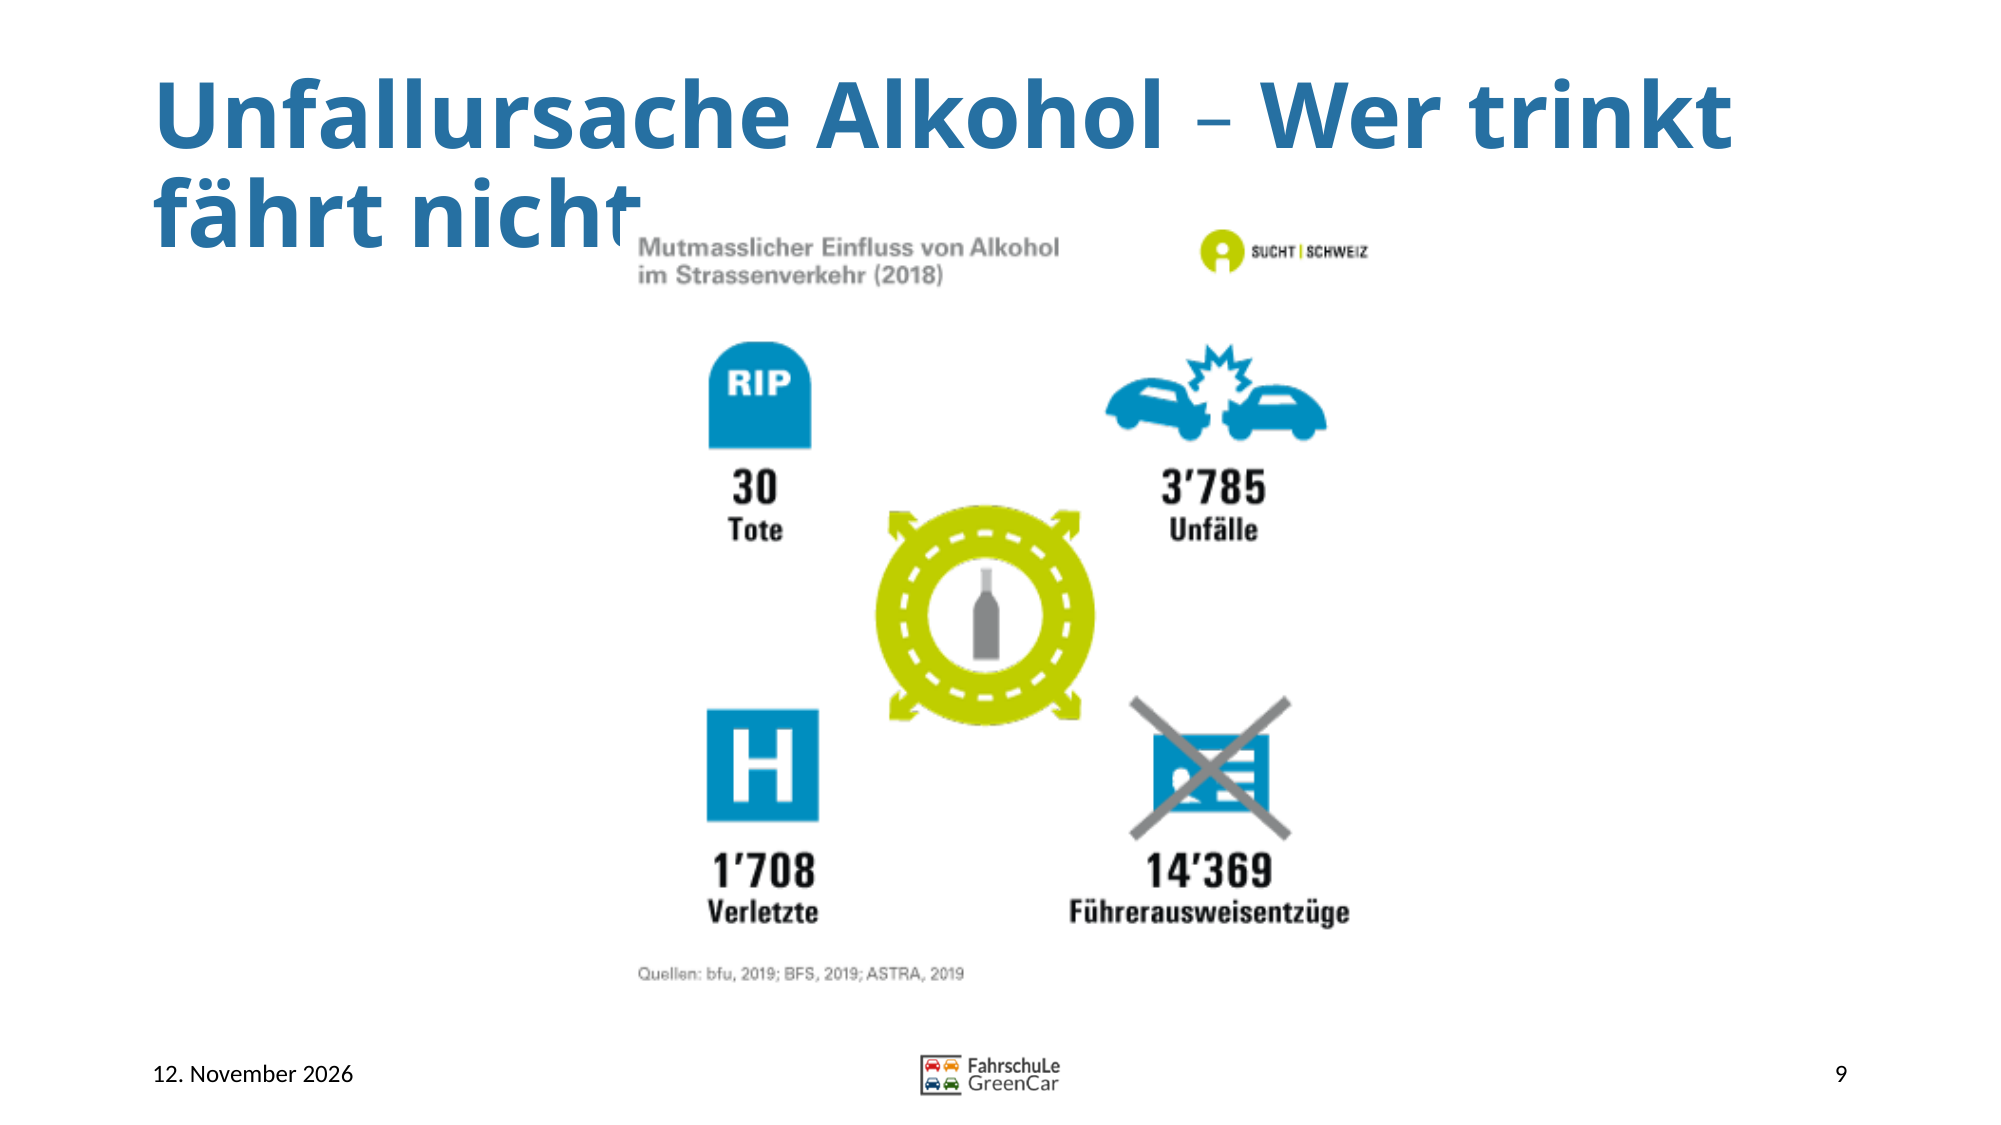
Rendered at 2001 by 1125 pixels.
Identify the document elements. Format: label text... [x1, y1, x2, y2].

picture [620, 211, 1380, 1000]
slide_number 11. März 2022 [137, 1042, 588, 1103]
title Unfallursache Alkohol – Wer trinkt fährt nicht [137, 59, 1863, 278]
picture [886, 1028, 1114, 1117]
slide_number 9 [1412, 1042, 1863, 1103]
